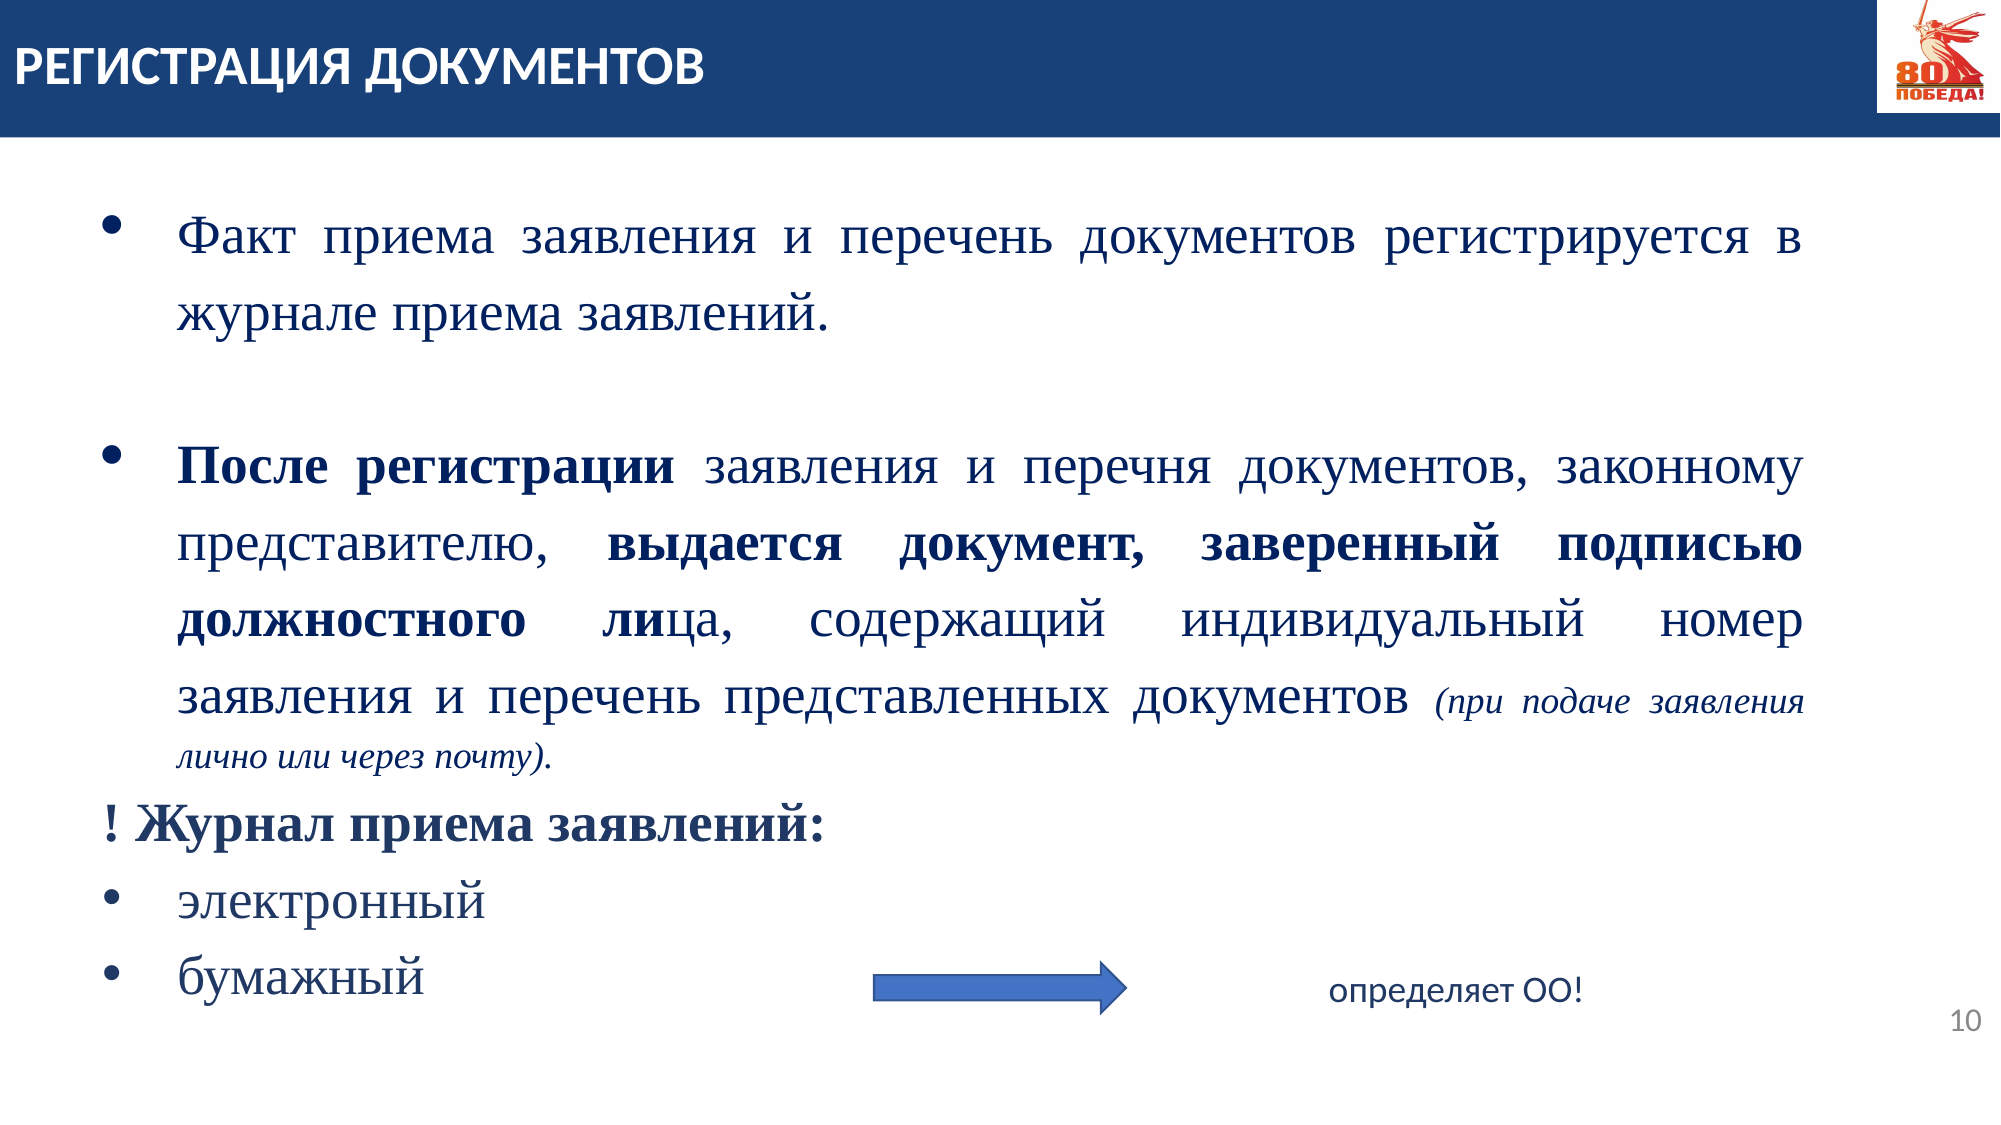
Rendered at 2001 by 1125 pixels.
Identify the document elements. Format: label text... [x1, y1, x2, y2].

picture [1877, 0, 2000, 113]
text_box Факт приема заявления и перечень документов регистрируется в журнале приема заявлений. После регистрации заявления и перечня документов, законному представителю, выдается документ, заверенный подписью должностного лица, содержащий индивидуальный номер заявления и перечень представленных документов (при подаче заявления лично или через почту). ! Журнал приема заявлений: электронный бумажный [87, 180, 1821, 1014]
text_box 10 [1535, 987, 2000, 1048]
text_box [872, 974, 1093, 1002]
text_box РЕГИСТРАЦИЯ ДОКУМЕНТОВ [0, 0, 2000, 138]
text_box определяет ОО! [1093, 951, 1820, 1024]
